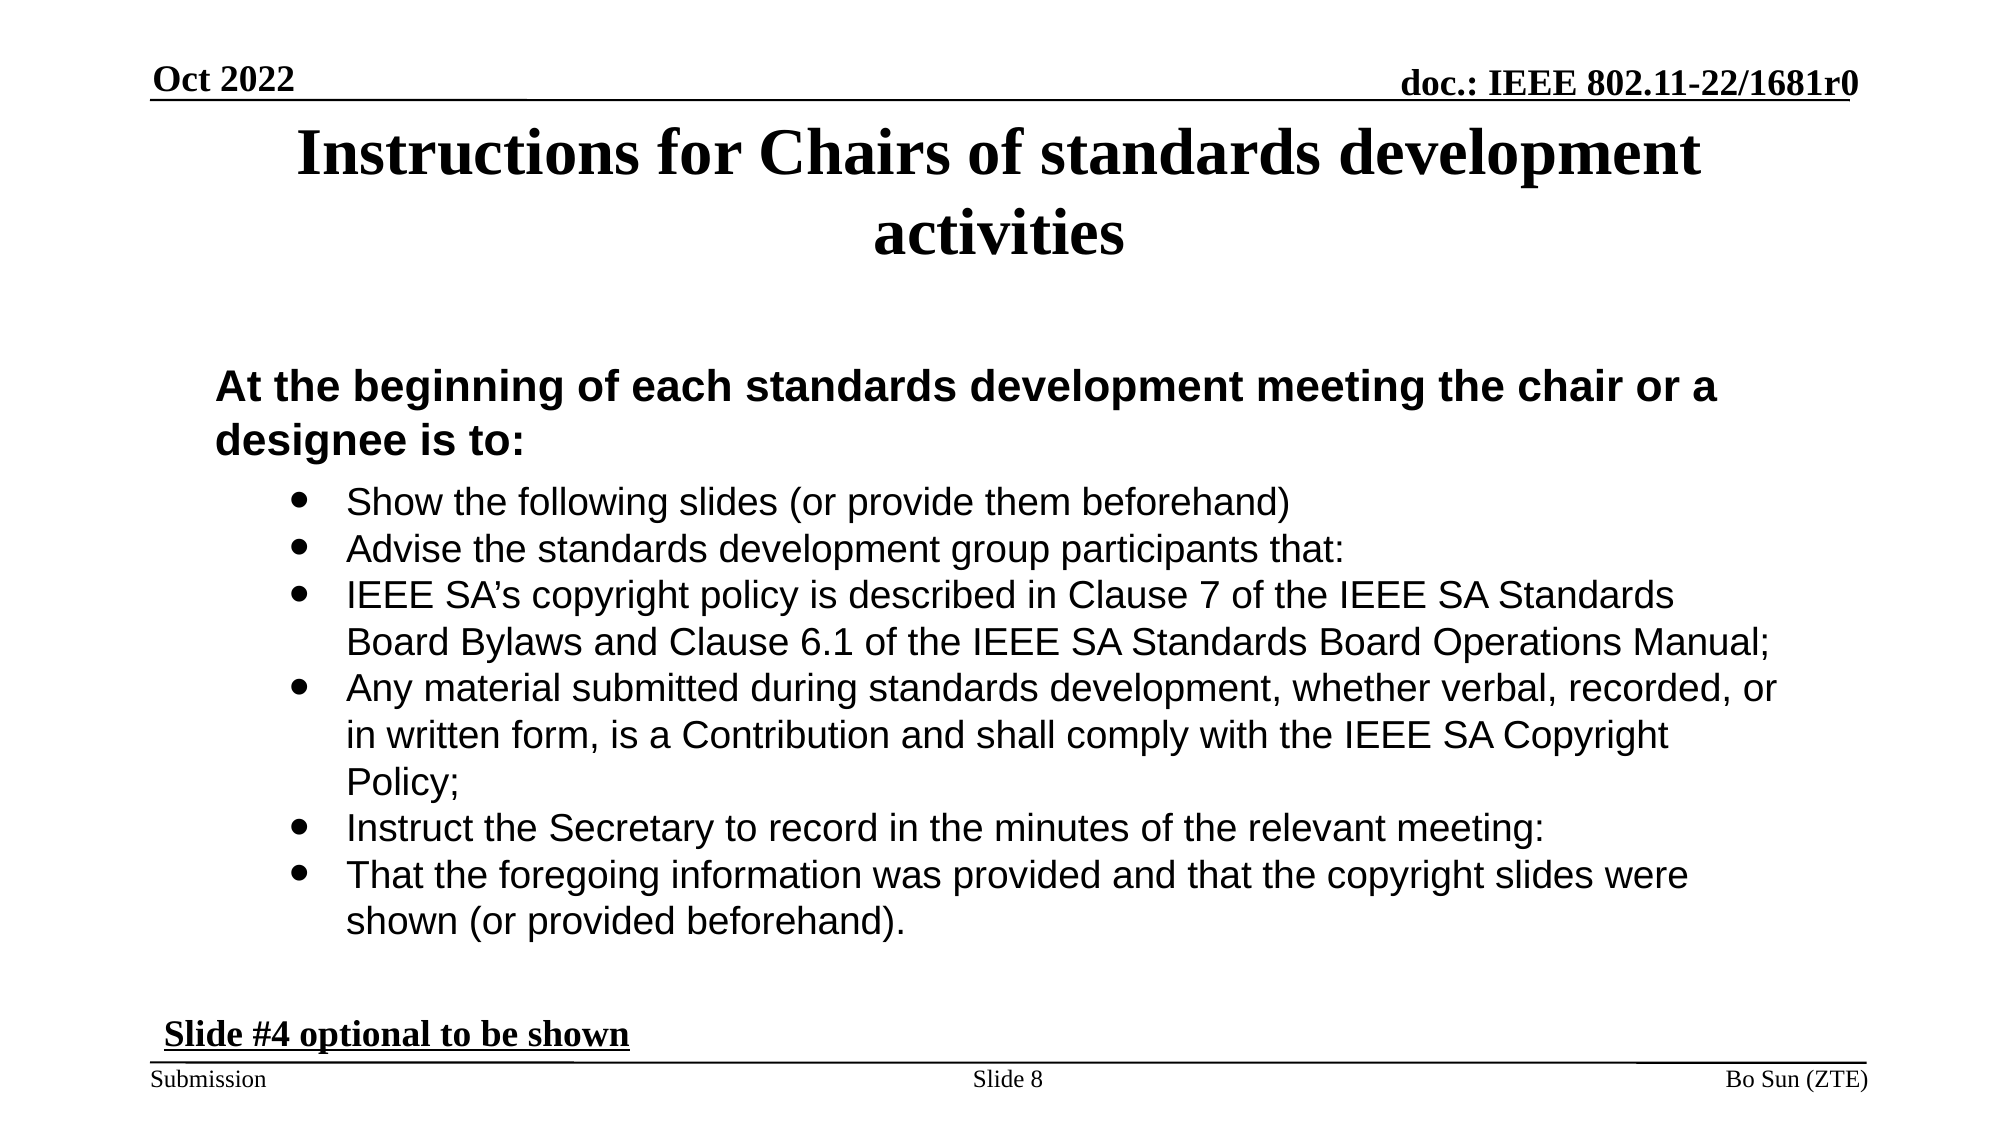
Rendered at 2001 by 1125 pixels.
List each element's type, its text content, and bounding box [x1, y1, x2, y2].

text_box Instructions for Chairs of standards development activities [187, 100, 1813, 276]
text_box Slide #4 optional to be shown [149, 1002, 646, 1062]
text_box At the beginning of each standards development meeting the chair or a designee is to: Show the following slides (or provide them beforehand) Advise the standards development group participants that: IEEE SA’s copyright policy is described in Clause 7 of the IEEE SA Standards Board Bylaws and Clause 6.1 of the IEEE SA Standards Board Operations Manual; Any material submitted during standards development, whether verbal, recorded, or in written form, is a Contribution and shall comply with the IEEE SA Copyright Policy; Instruct the Secretary to record in the minutes of the relevant meeting: That the foregoing information was provided and that the copyright slides were shown (or provided beforehand). [200, 350, 1800, 913]
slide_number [152, 54, 563, 100]
slide_number Slide 8 [949, 1061, 1067, 1123]
footer Bo Sun (ZTE) [1171, 1061, 1869, 1093]
